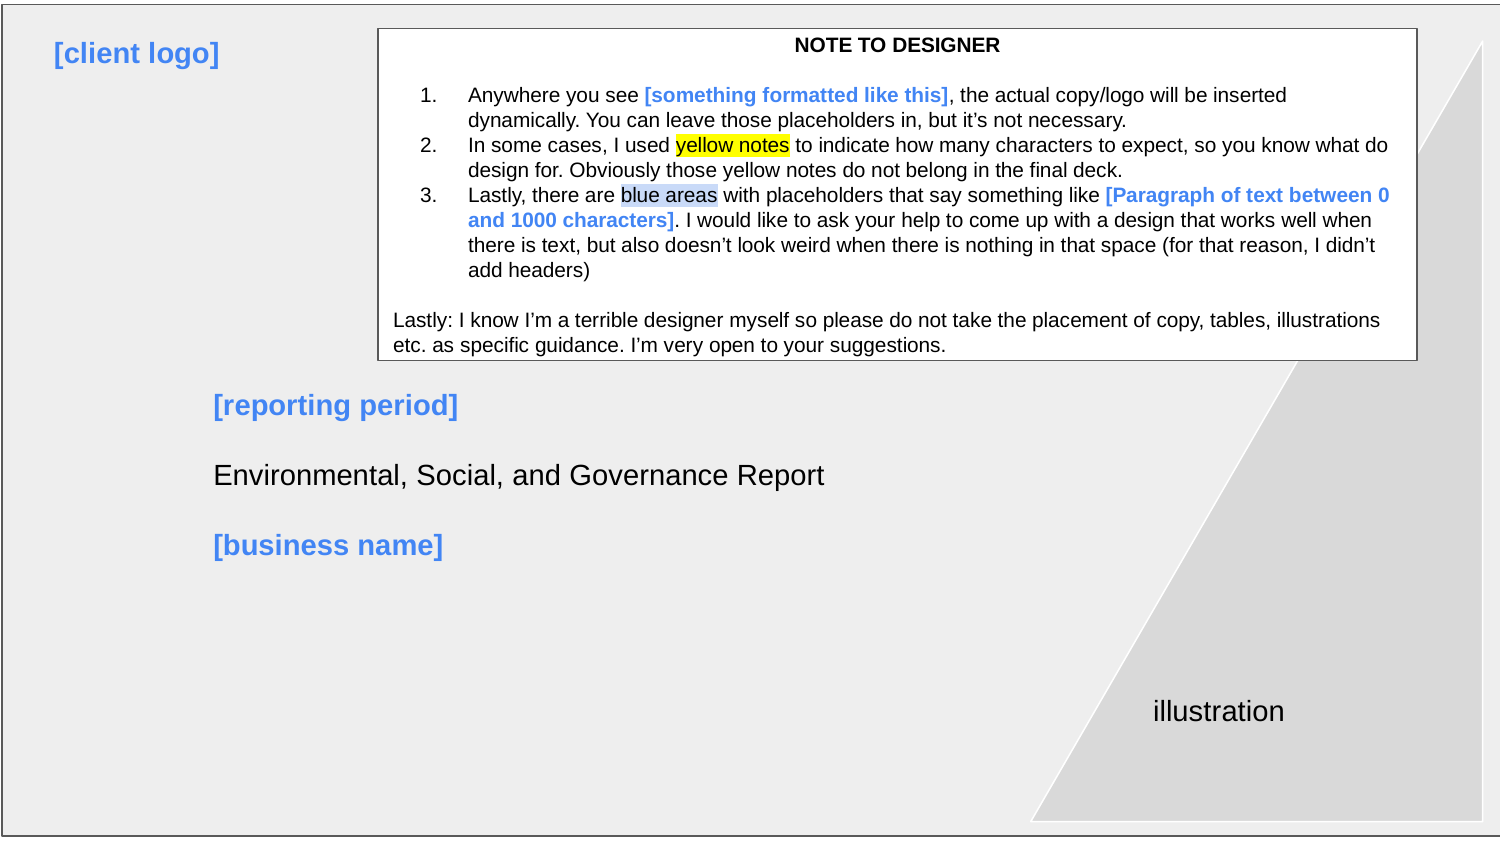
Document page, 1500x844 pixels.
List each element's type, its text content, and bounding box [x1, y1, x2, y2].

text_box NOTE TO DESIGNER Anywhere you see [something formatted like this], the actual copy/logo will be inserted dynamically. You can leave those placeholders in, but it’s not necessary. In some cases, I used yellow notes to indicate how many characters to expect, so you know what do design for. Obviously those yellow notes do not belong in the final deck. Lastly, there are blue areas with placeholders that say something like [Paragraph of text between 0 and 1000 characters]. I would like to ask your help to come up with a design that works well when there is text, but also doesn’t look weird when there is nothing in that space (for that reason, I didn’t add headers) Lastly: I know I’m a terrible designer myself so please do not take the placement of copy, tables, illustrations etc. as specific guidance. I’m very open to your suggestions. [378, 28, 1418, 361]
text_box [1030, 41, 1483, 822]
text_box illustration [1138, 677, 1500, 743]
text_box [reporting period] Environmental, Social, and Governance Report [business name] [198, 371, 1098, 577]
text_box [2, 4, 1500, 837]
text_box [client logo] [23, 18, 258, 84]
